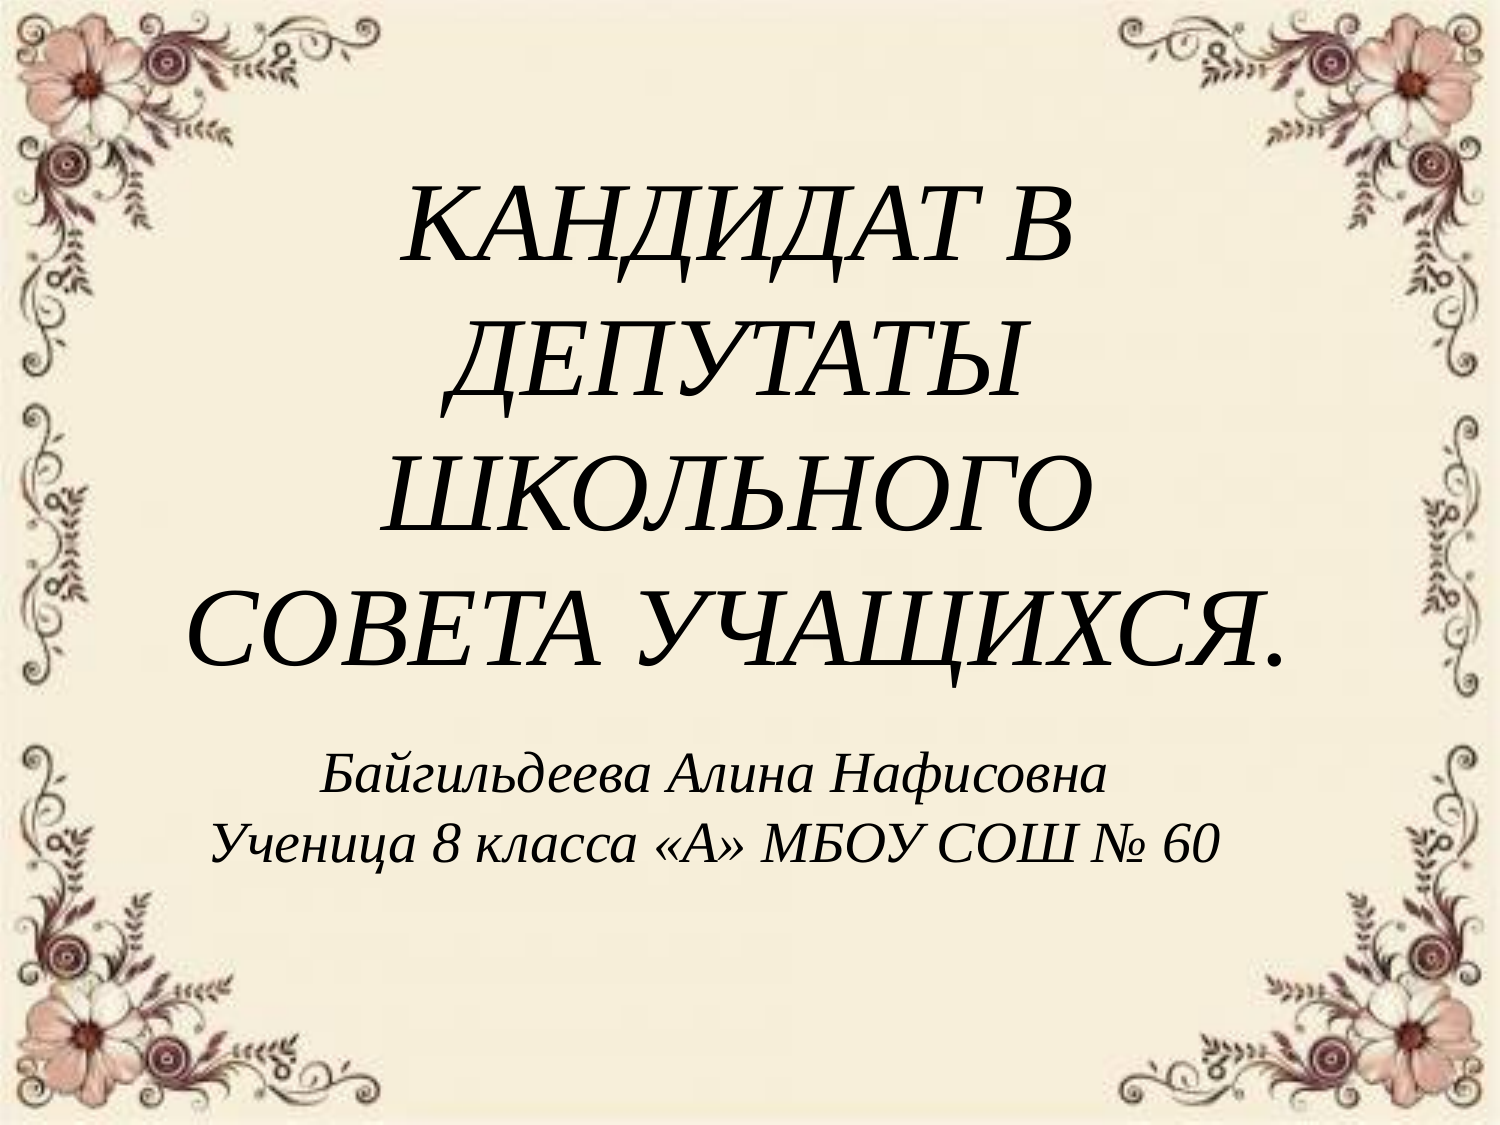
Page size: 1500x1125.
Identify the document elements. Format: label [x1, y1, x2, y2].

list [0, 0, 1500, 1125]
